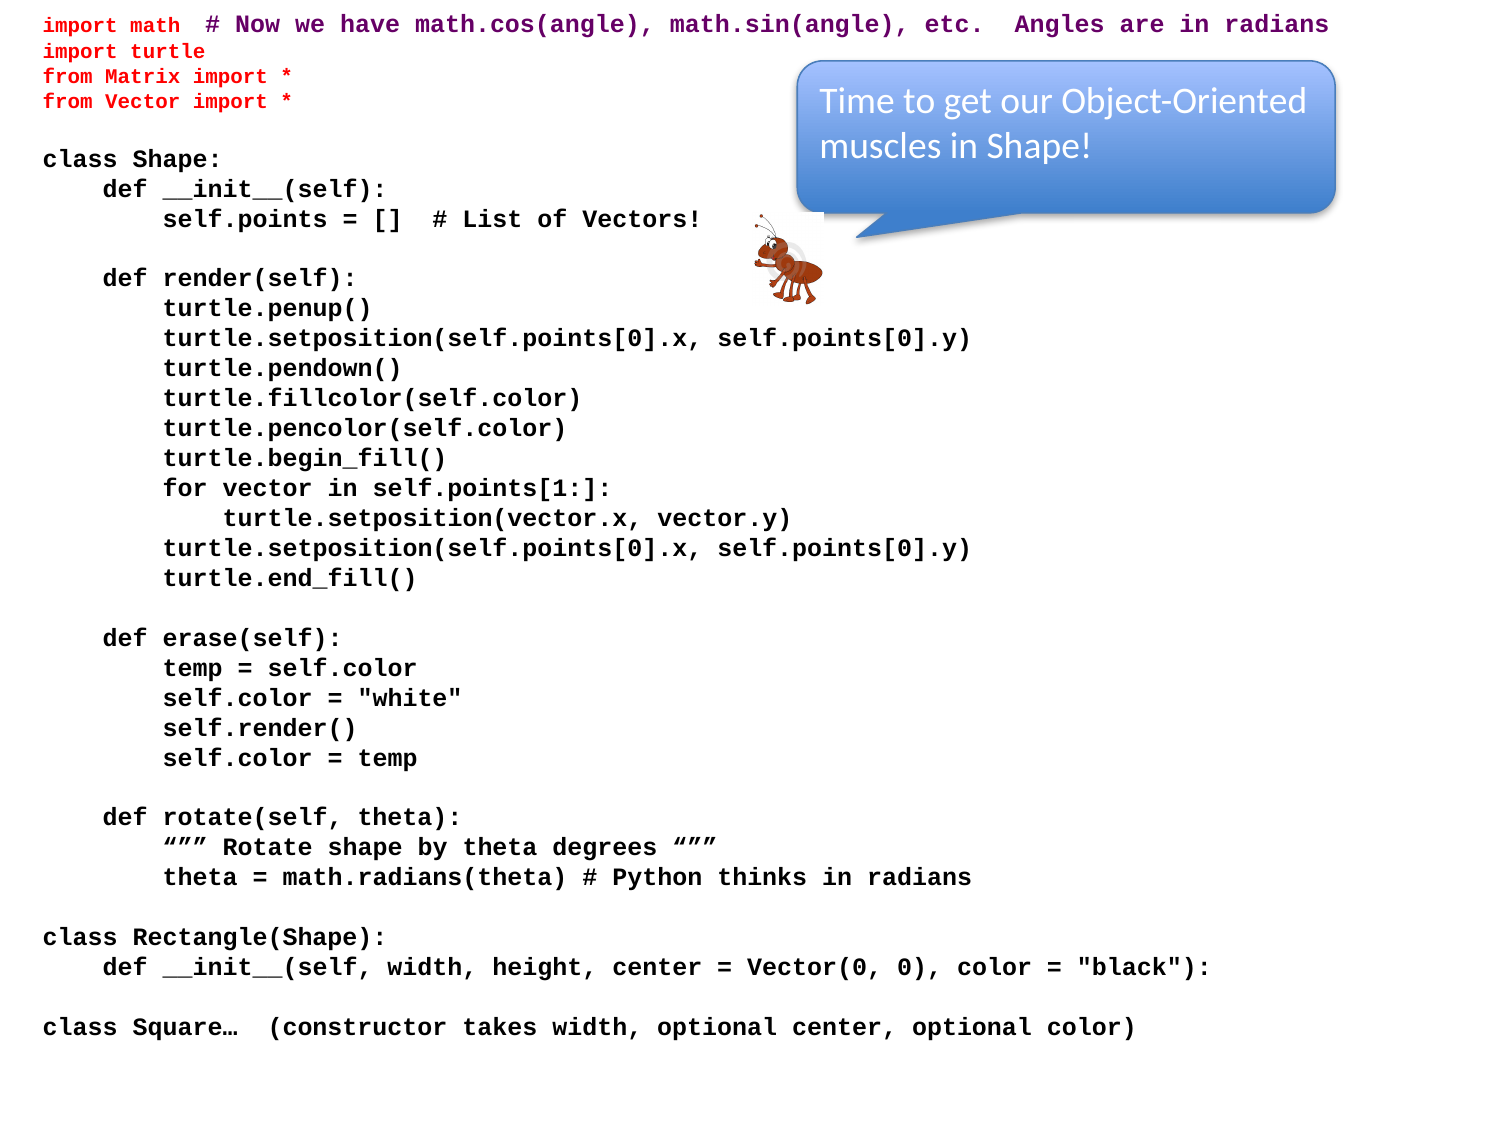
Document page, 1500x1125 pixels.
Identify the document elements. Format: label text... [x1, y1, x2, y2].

text_box import math # Now we have math.cos(angle), math.sin(angle), etc. Angles are in radians import turtle from Matrix import * from Vector import * class Shape: def __init__(self): self.points = [] # List of Vectors! def render(self): turtle.penup() turtle.setposition(self.points[0].x, self.points[0].y) turtle.pendown() turtle.fillcolor(self.color) turtle.pencolor(self.color) turtle.begin_fill() for vector in self.points[1:]: turtle.setposition(vector.x, vector.y) turtle.setposition(self.points[0].x, self.points[0].y) turtle.end_fill() def erase(self): temp = self.color self.color = "white" self.render() self.color = temp def rotate(self, theta): “”” Rotate shape by theta degrees “”” theta = math.radians(theta) # Python thinks in radians class Rectangle(Shape): def __init__(self, width, height, center = Vector(0, 0), color = "black"): class Square… (constructor takes width, optional center, optional color) [27, 0, 1346, 1078]
text_box Time to get our Object-Oriented muscles in Shape! [796, 60, 1336, 238]
picture [752, 212, 824, 306]
